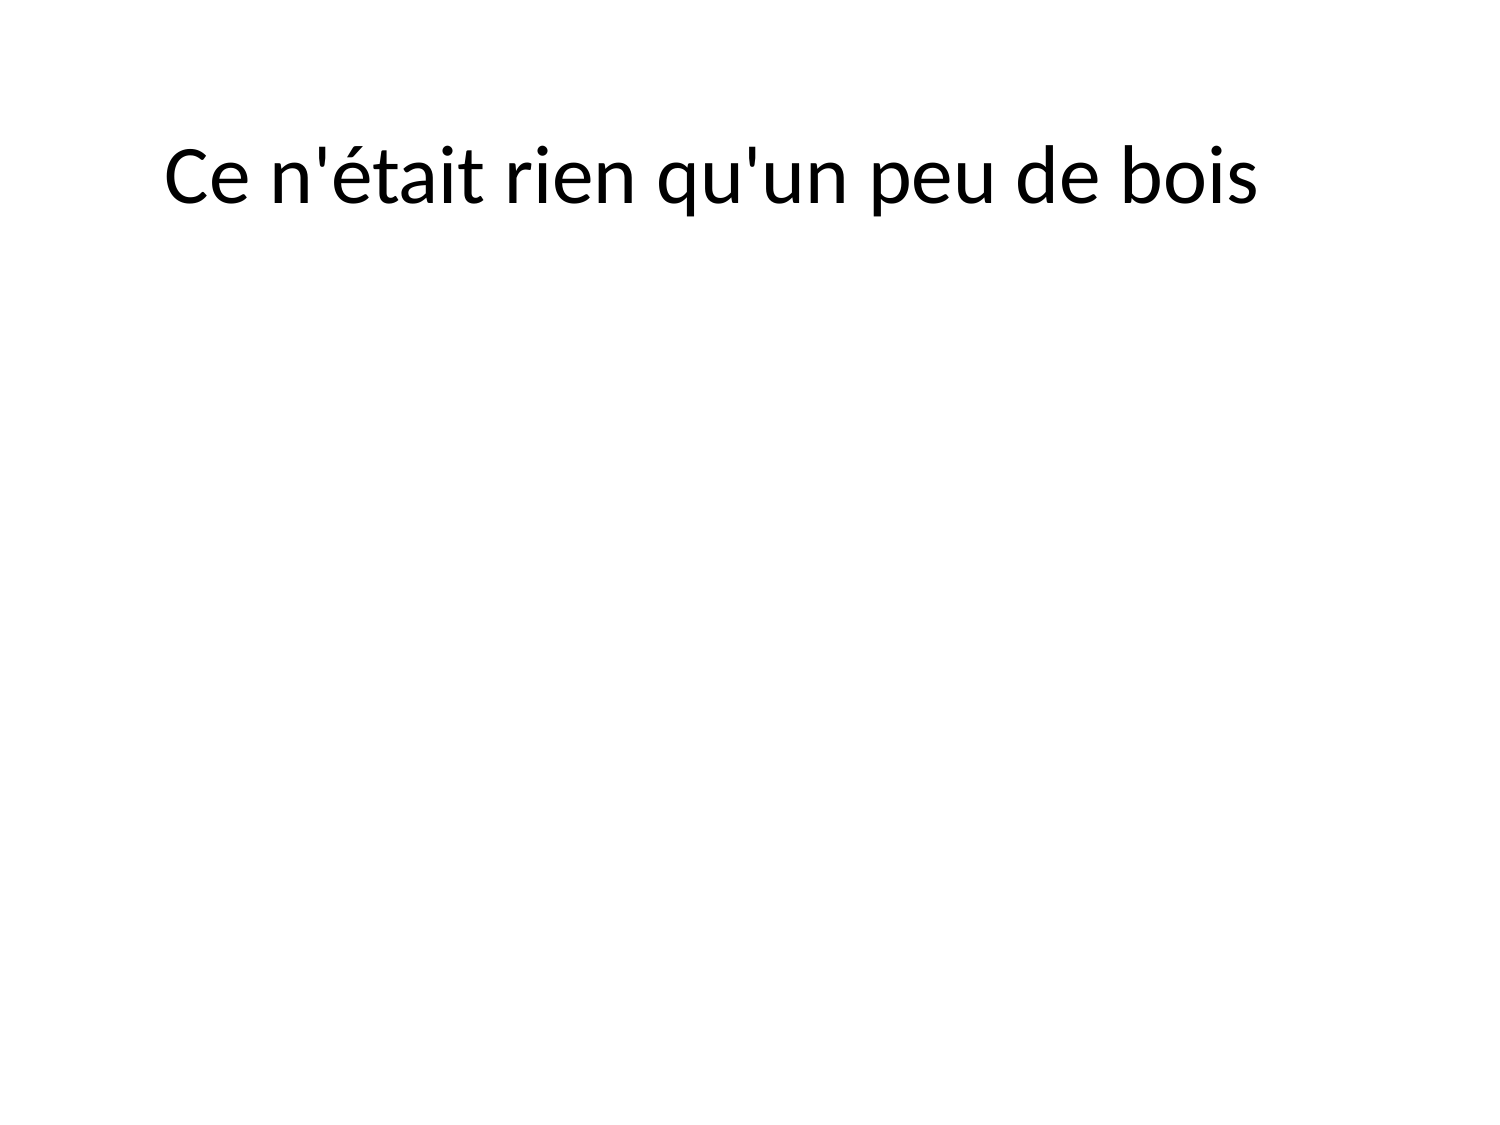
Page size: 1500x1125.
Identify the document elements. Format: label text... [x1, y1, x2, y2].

text_box Ce n'était rien qu'un peu de bois [149, 112, 1363, 328]
